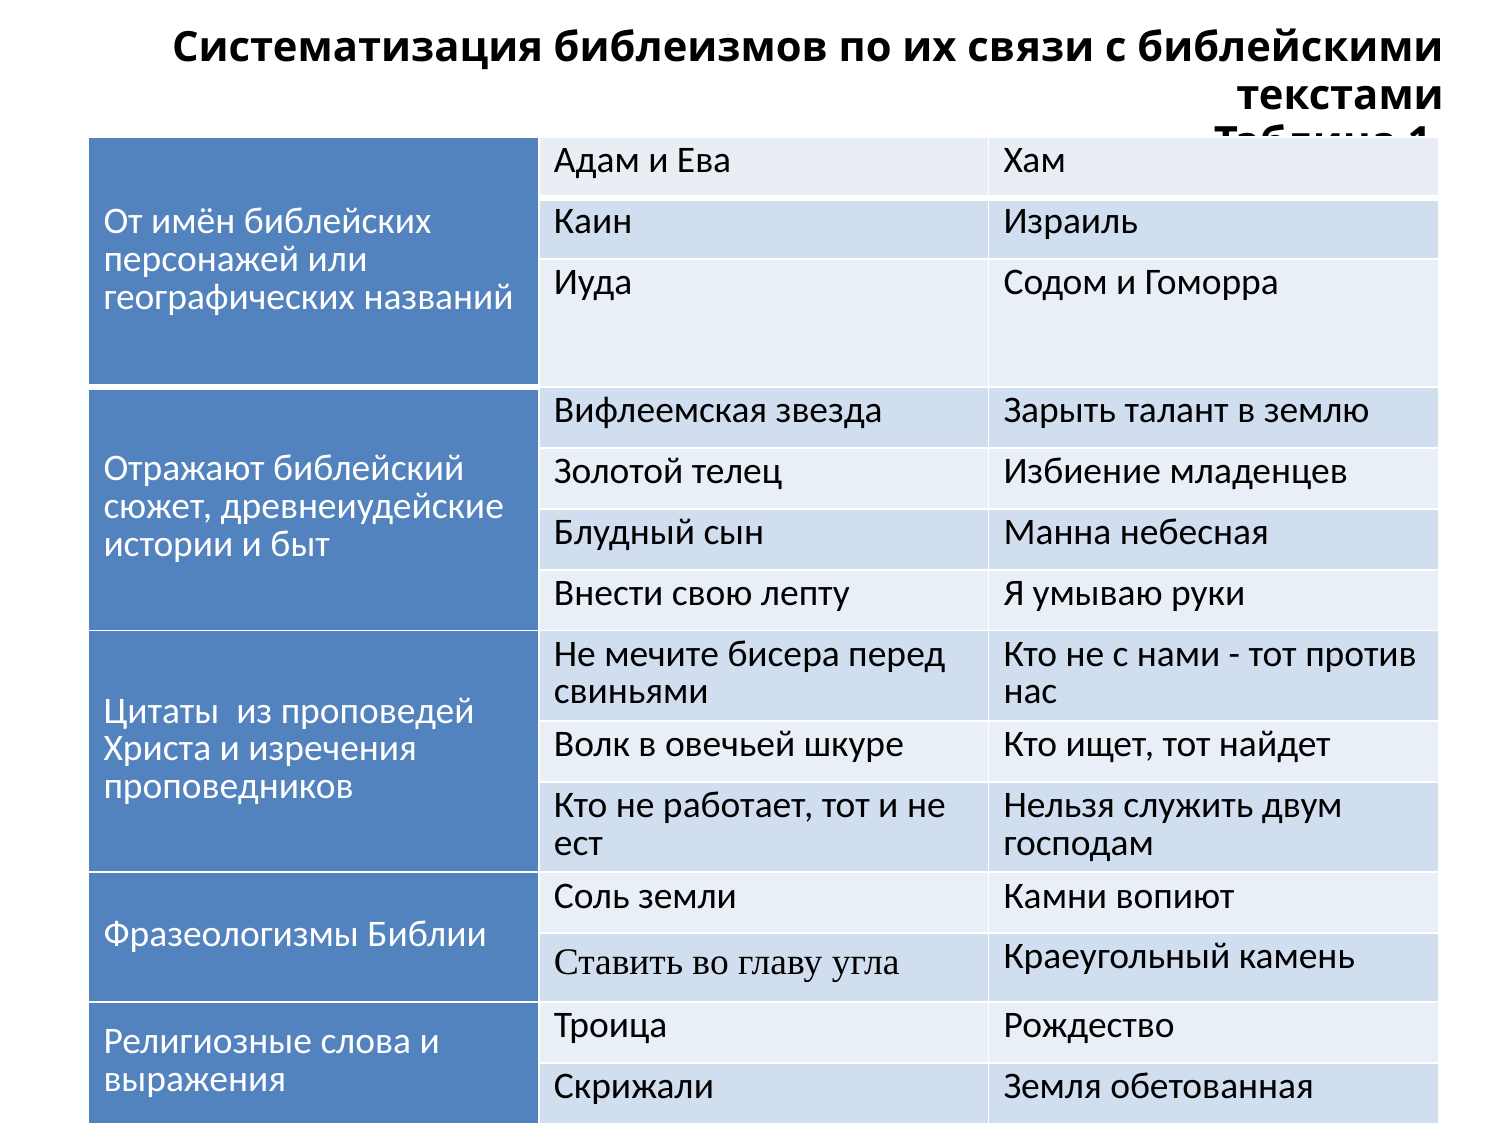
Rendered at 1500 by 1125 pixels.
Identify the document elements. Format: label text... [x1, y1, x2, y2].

table_cell Троица [540, 1003, 988, 1062]
table_cell Манна небесная [989, 510, 1438, 569]
table_cell Кто не с нами - тот против нас [989, 631, 1438, 720]
table_cell Кто не работает, тот и не ест [540, 783, 988, 871]
table_cell Израиль [989, 201, 1438, 258]
table_header Хам [989, 138, 1438, 195]
table_cell Ставить во главу угла [540, 934, 988, 1001]
table_header Адам и Ева [540, 138, 988, 195]
table_cell Зарыть талант в землю [989, 388, 1438, 447]
table_cell Вифлеемская звезда [540, 388, 988, 447]
table_cell Волк в овечьей шкуре [540, 722, 988, 781]
table_cell Религиозные слова и выражения [89, 1003, 538, 1123]
table_cell Избиение младенцев [989, 449, 1438, 508]
table_cell Цитаты из проповедей Христа и изречения проповедников [89, 631, 538, 871]
table_cell Земля обетованная [989, 1064, 1438, 1123]
table_cell Фразеологизмы Библии [89, 873, 538, 1001]
table_cell Отражают библейский сюжет, древнеиудейские истории и быт [89, 390, 538, 630]
title Систематизация библеизмов по их связи с библейскими текстами Таблица 1 [41, 14, 1459, 109]
table_cell Кто ищет, тот найдет [989, 722, 1438, 781]
table_cell Скрижали [540, 1064, 988, 1123]
table_cell Иуда [540, 260, 988, 386]
table_cell Каин [540, 201, 988, 258]
table_cell Соль земли [540, 873, 988, 932]
table_cell Золотой телец [540, 449, 988, 508]
table_cell Содом и Гоморра [989, 260, 1438, 386]
table_cell Блудный сын [540, 510, 988, 569]
table_cell Камни вопиют [989, 873, 1438, 932]
table_header От имён библейских персонажей или географических названий [89, 138, 538, 384]
table_cell Внести свою лепту [540, 571, 988, 630]
table_cell Не мечите бисера перед свиньями [540, 631, 988, 720]
table_cell Нельзя служить двум господам [989, 783, 1438, 871]
table_cell Краеугольный камень [989, 934, 1438, 1001]
table_cell Рождество [989, 1003, 1438, 1062]
table_cell Я умываю руки [989, 571, 1438, 630]
